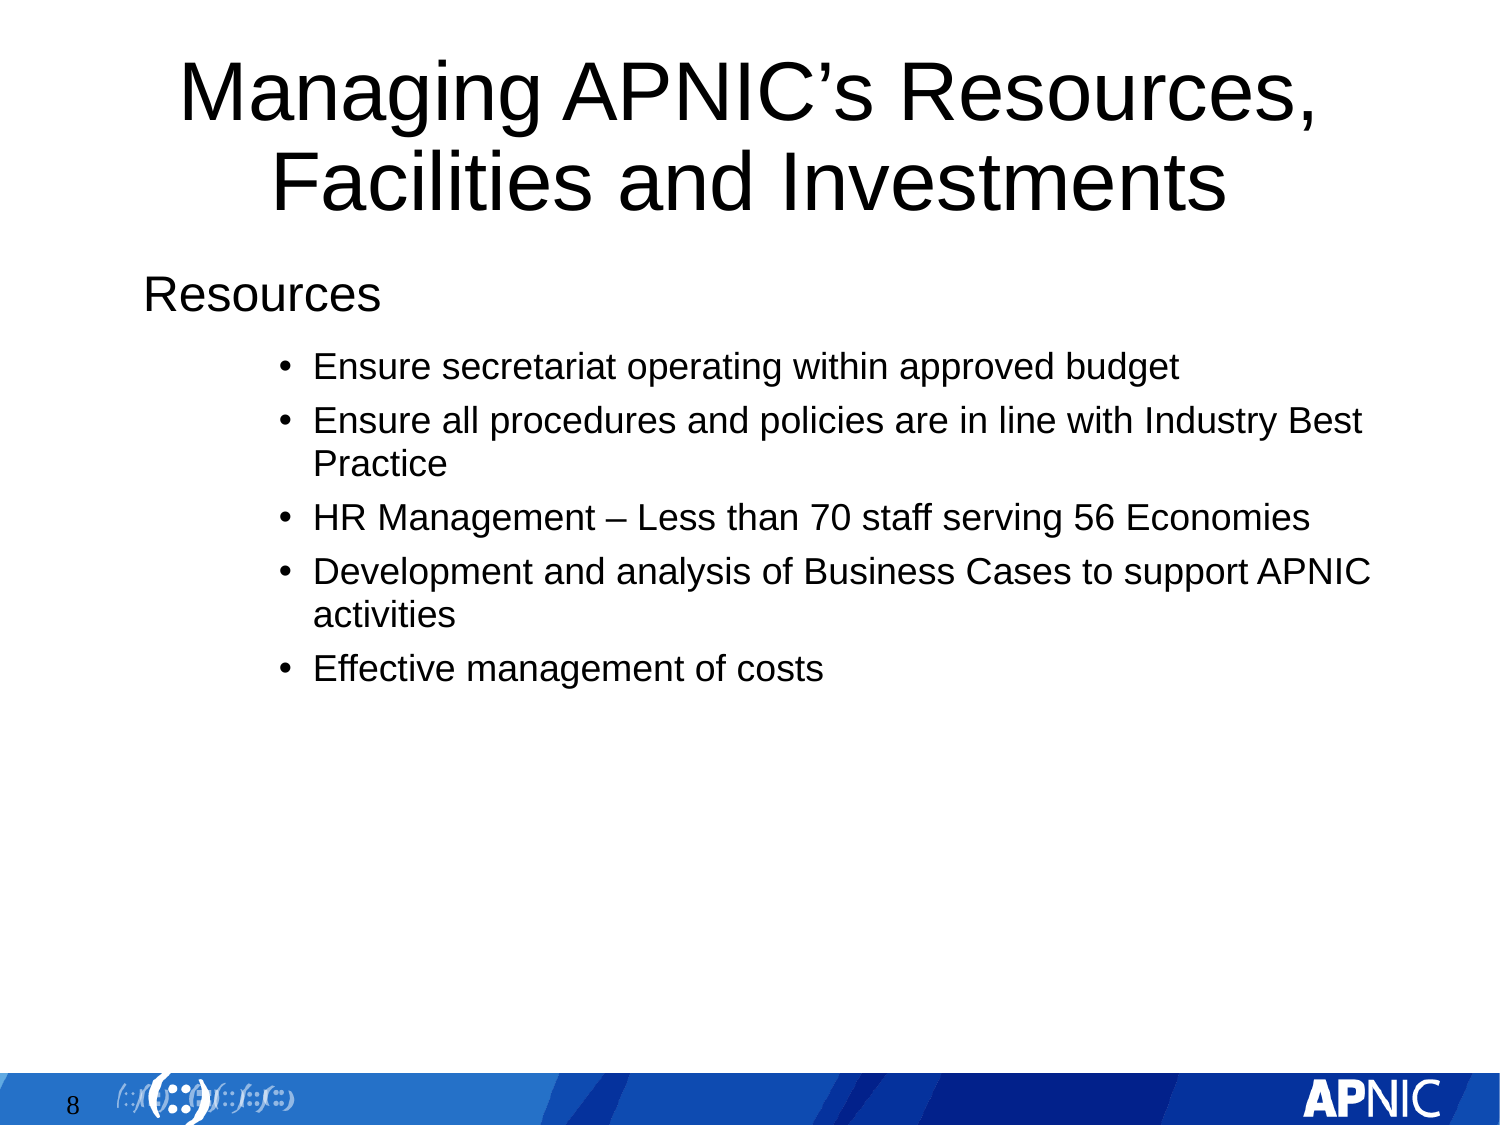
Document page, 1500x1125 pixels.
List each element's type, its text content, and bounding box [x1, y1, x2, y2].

picture [0, 1069, 1500, 1125]
list Resources Ensure secretariat operating within approved budget Ensure all procedures and policies are in line with Industry Best Practice HR Management – Less than 70 staff serving 56 Economies Development and analysis of Business Cases to support APNIC activities Effective management of costs [74, 262, 1425, 1006]
slide_number 8 [15, 1087, 81, 1119]
title Managing APNIC’s Resources, Facilities and Investments [74, 44, 1425, 233]
